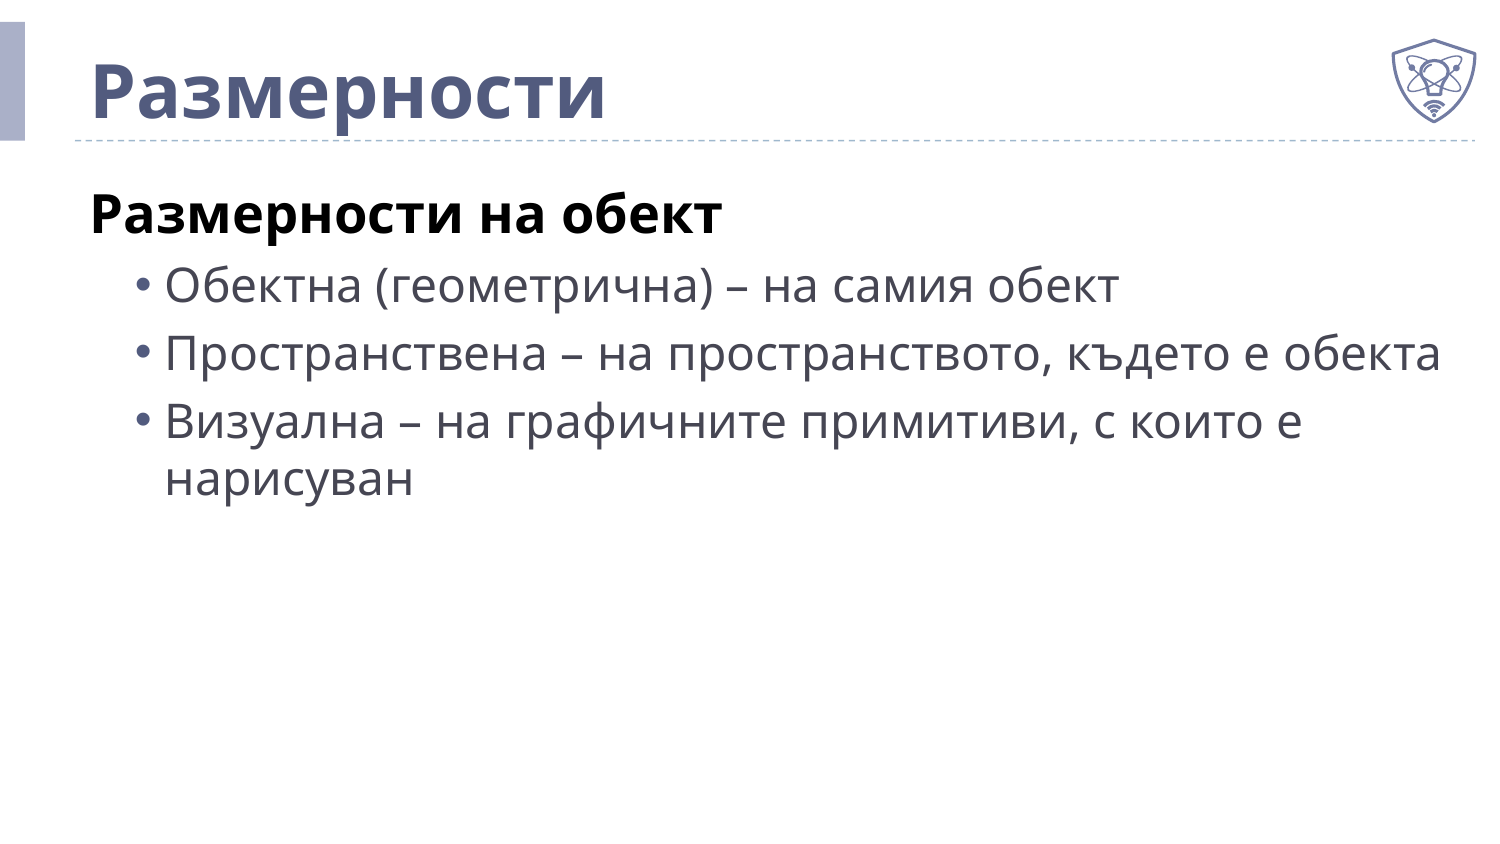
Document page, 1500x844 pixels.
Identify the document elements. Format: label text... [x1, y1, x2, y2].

list Размерности на обект Обектна (геометрична) – на самия обект Пространствена – на пространството, където е обекта Визуална – на графичните примитиви, с които е нарисуван [75, 171, 1475, 835]
title Размерности [75, 18, 1475, 141]
